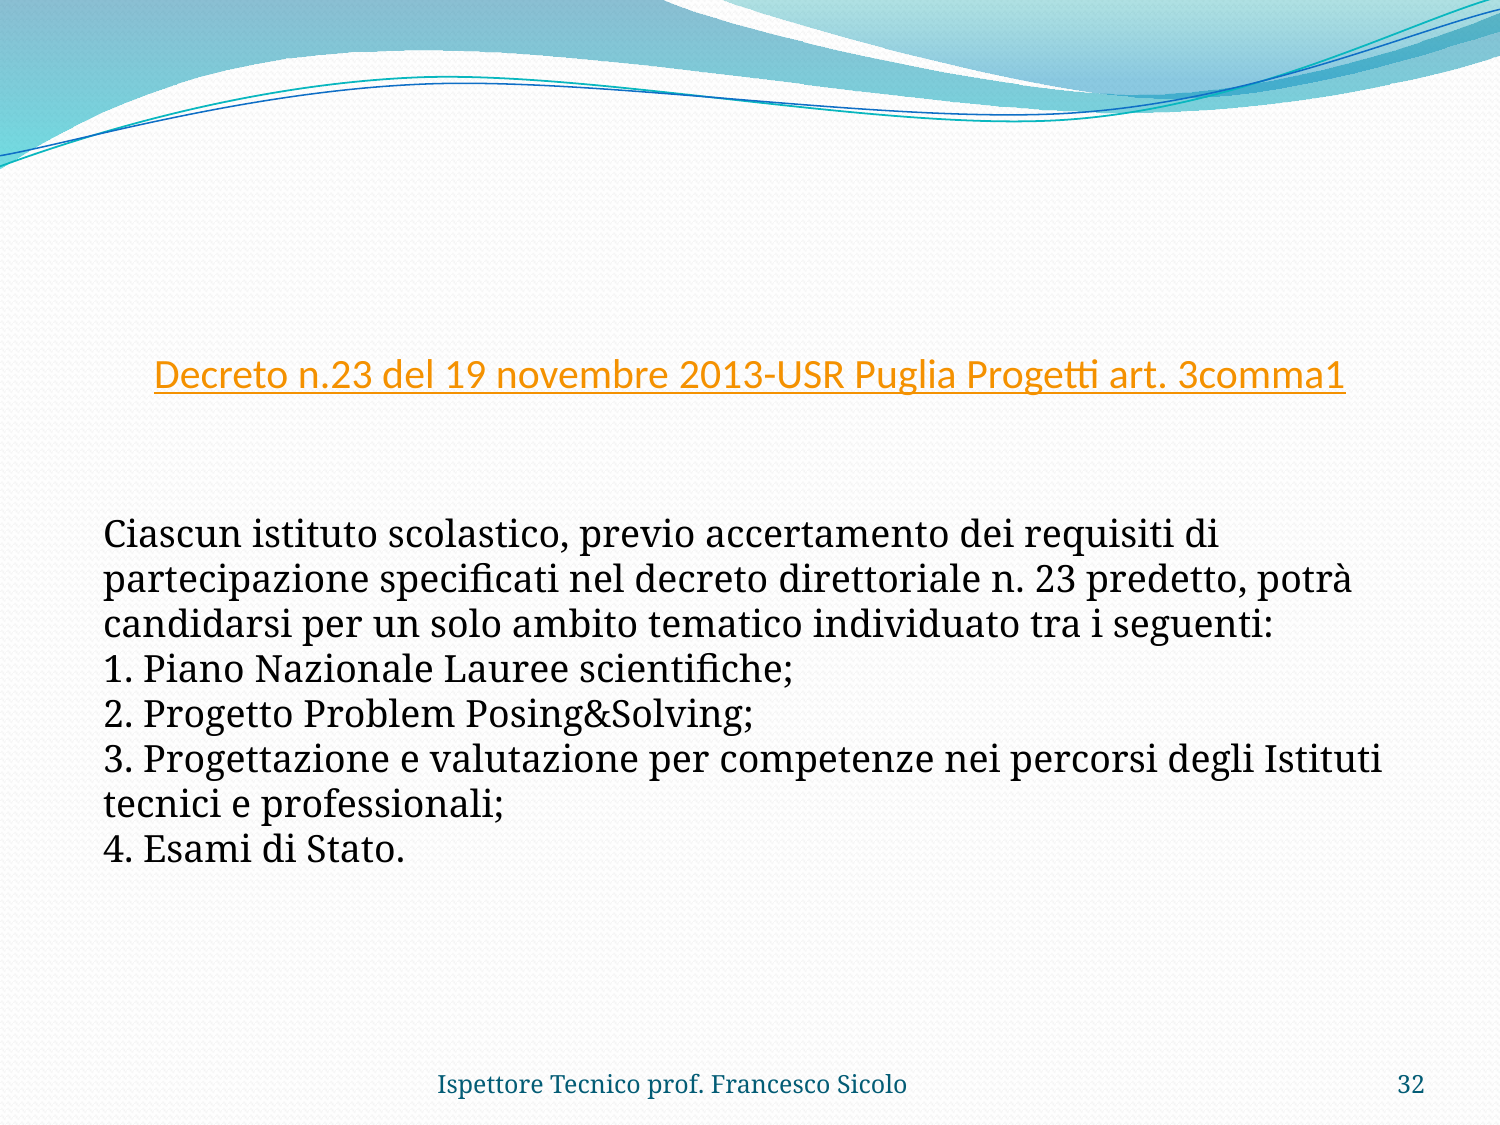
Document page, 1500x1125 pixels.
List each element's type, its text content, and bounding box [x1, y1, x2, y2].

slide_number 32 [1299, 1042, 1425, 1103]
footer Ispettore Tecnico prof. Francesco Sicolo [437, 1042, 988, 1103]
title Decreto n.23 del 19 novembre 2013-USR Puglia Progetti art. 3comma1 [75, 338, 1425, 398]
text_box Ciascun istituto scolastico, previo accertamento dei requisiti di partecipazione specificati nel decreto direttoriale n. 23 predetto, potrà candidarsi per un solo ambito tematico individuato tra i seguenti: 1. Piano Nazionale Lauree scientifiche; 2. Progetto Problem Posing&Solving; 3. Progettazione e valutazione per competenze nei percorsi degli Istituti tecnici e professionali; 4. Esami di Stato. [88, 502, 1412, 878]
